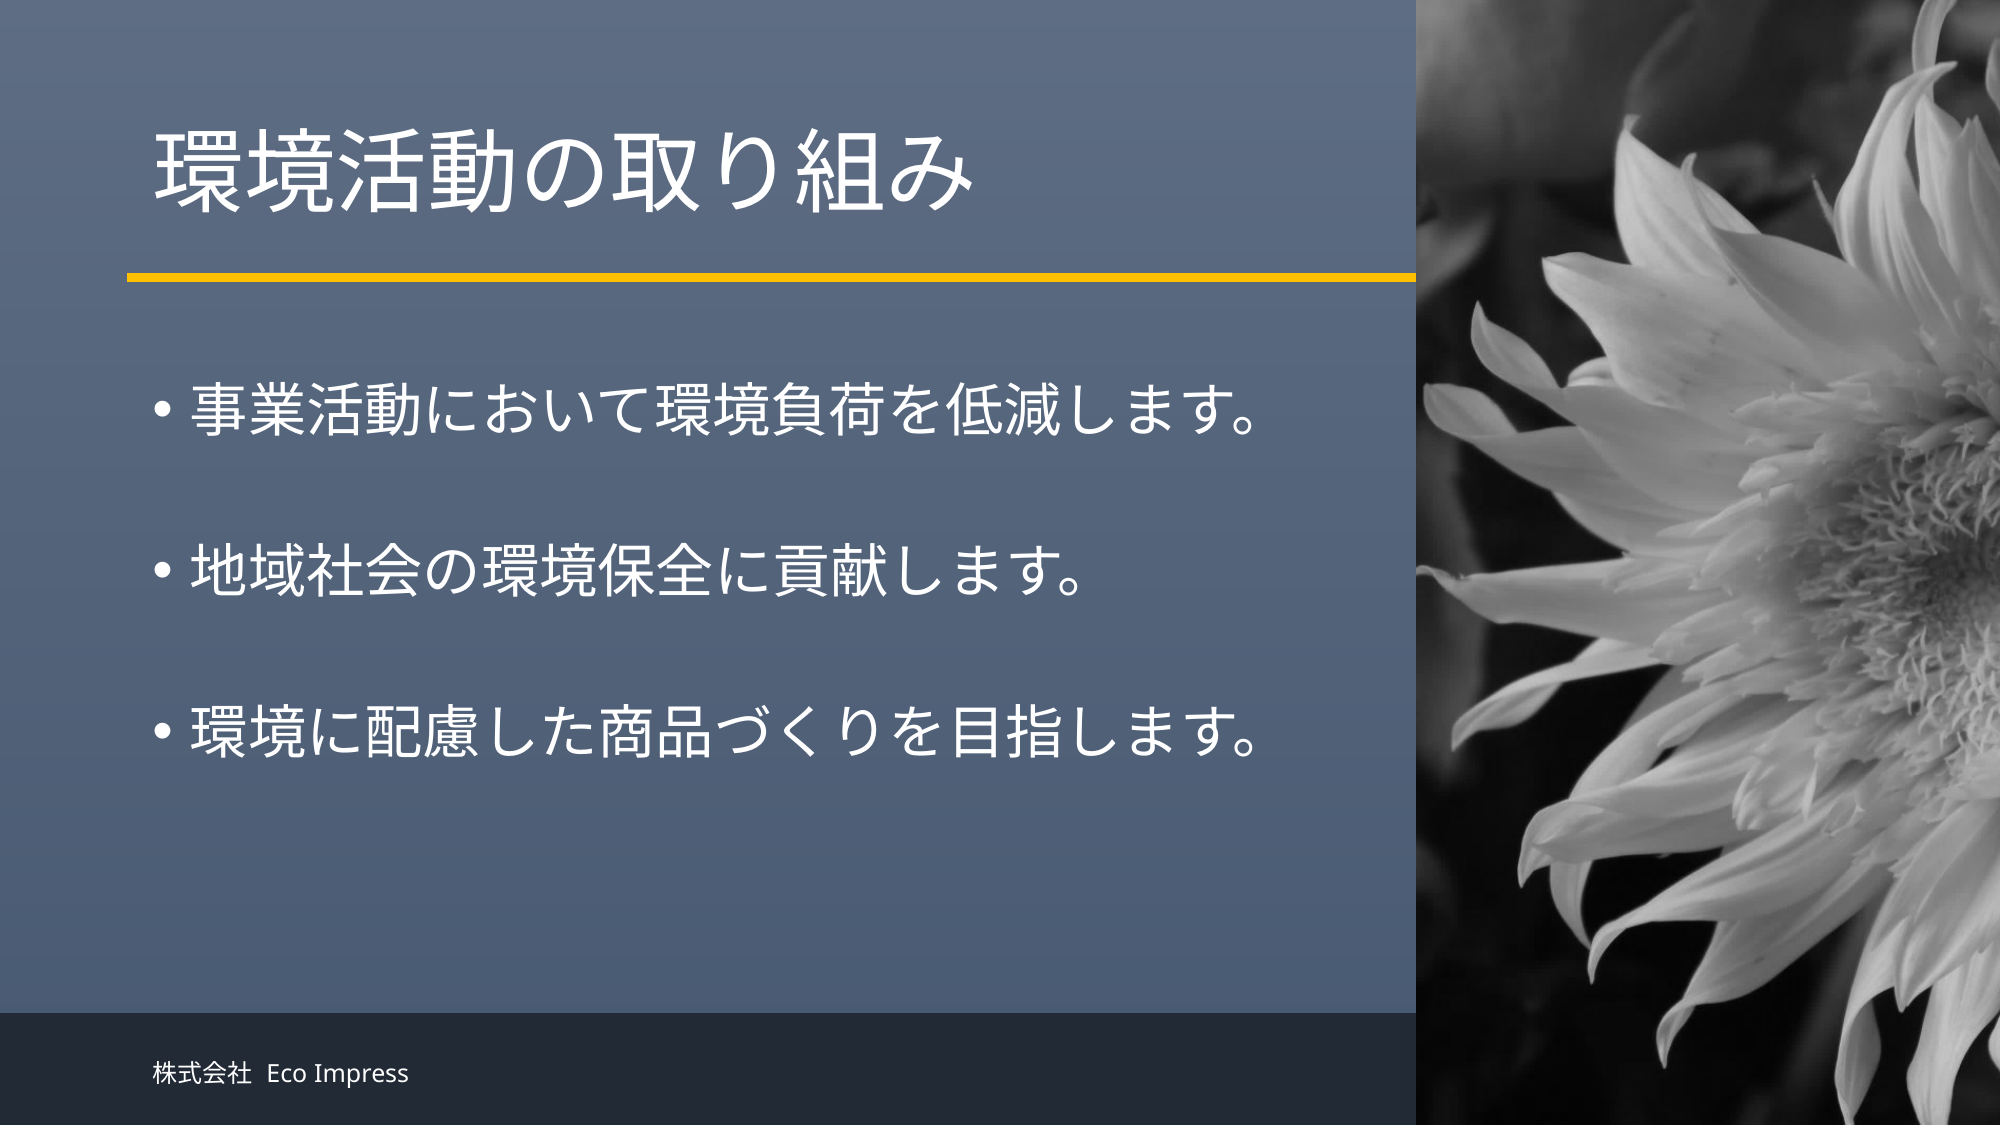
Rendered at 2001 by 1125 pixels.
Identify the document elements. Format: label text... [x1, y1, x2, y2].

list 事業活動において環境負荷を低減します。 地域社会の環境保全に貢献します。 環境に配慮した商品づくりを目指します。 [137, 365, 1343, 1014]
slide_number 株式会社 Eco Impress [137, 1042, 588, 1103]
title 環境活動の取り組み [137, 59, 1416, 278]
picture [1416, 0, 2000, 1125]
